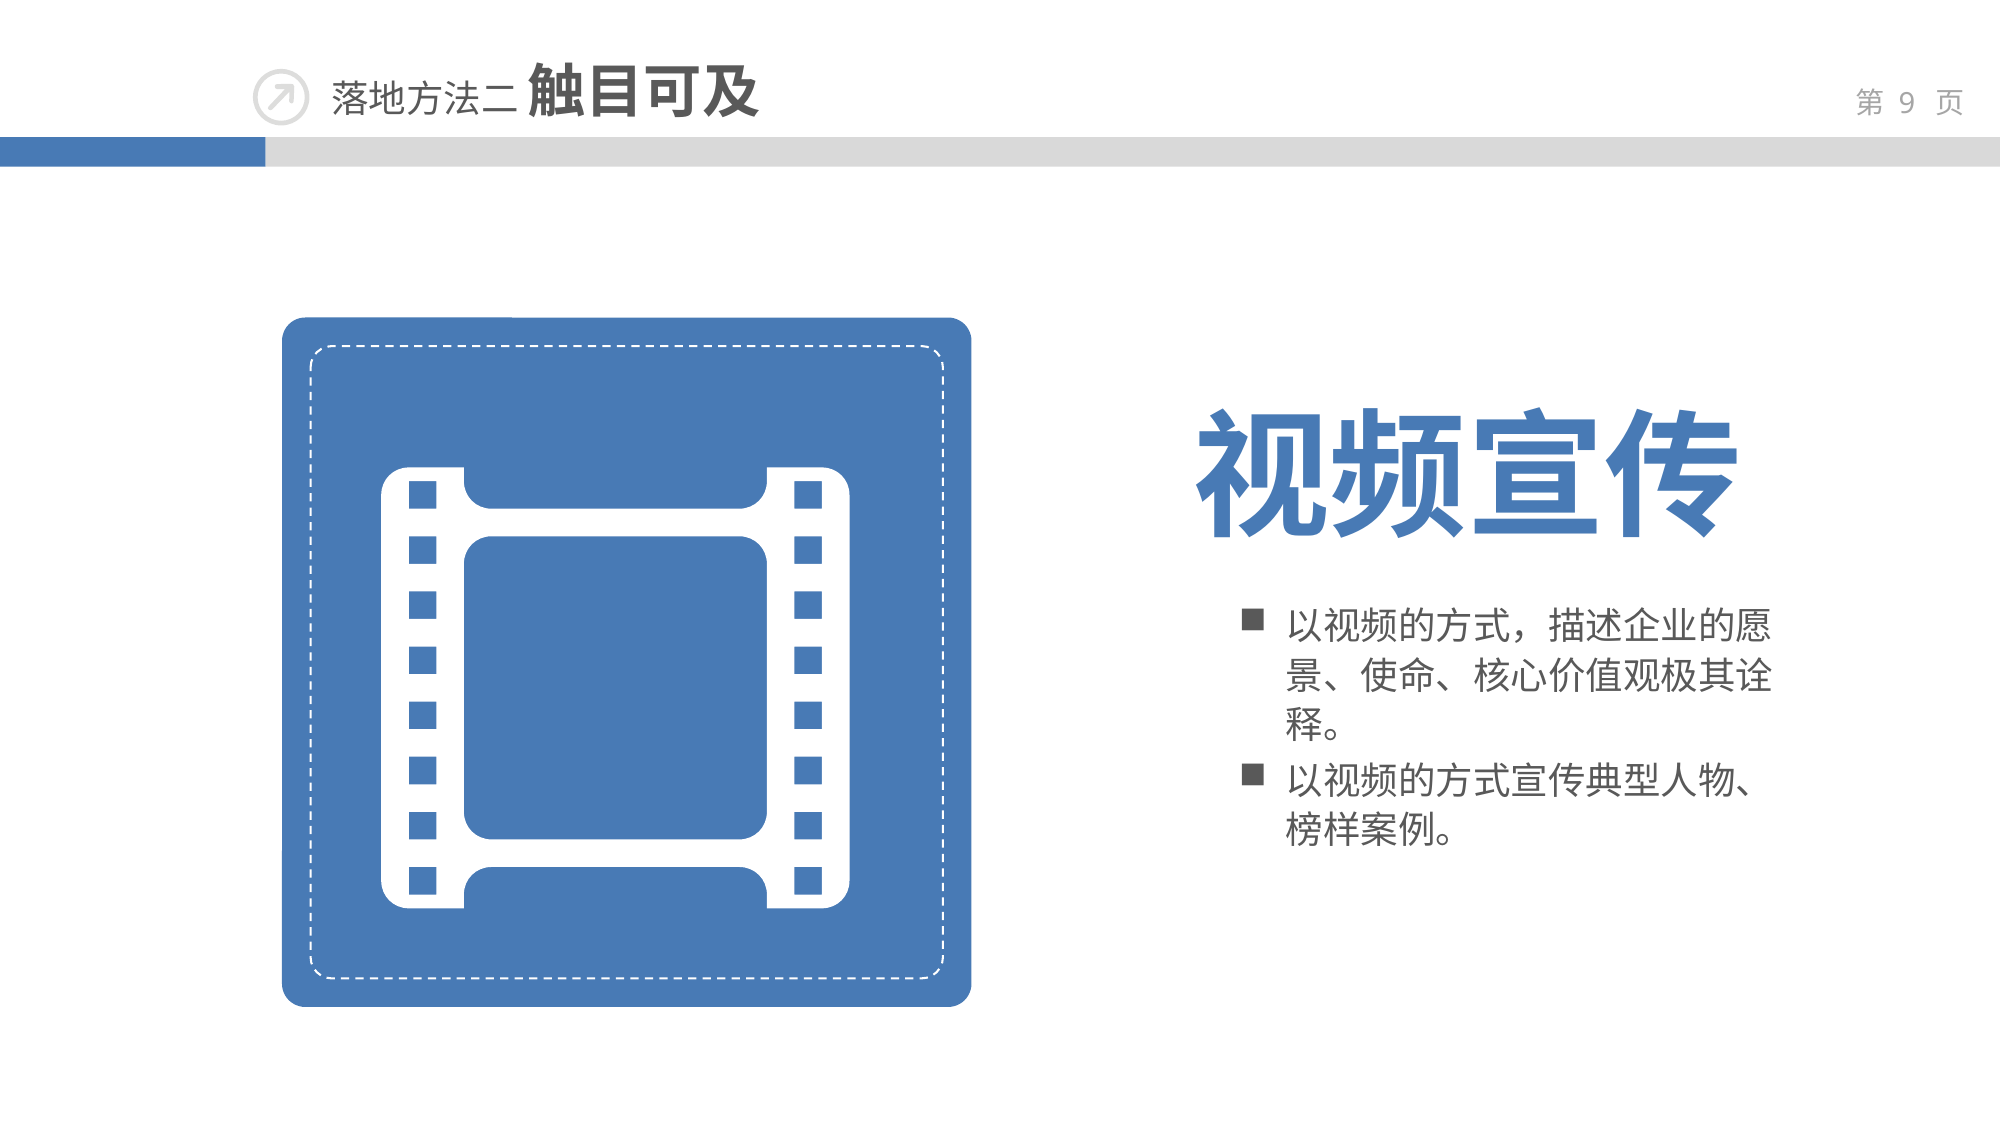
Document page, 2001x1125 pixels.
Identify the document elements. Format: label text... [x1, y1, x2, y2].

text_box 以视频的方式，描述企业的愿景、使命、核心价值观极其诠释。 以视频的方式宣传典型人物、榜样案例。 [1224, 590, 1800, 859]
text_box [381, 467, 850, 909]
text_box 视频宣传 [1177, 380, 1757, 561]
